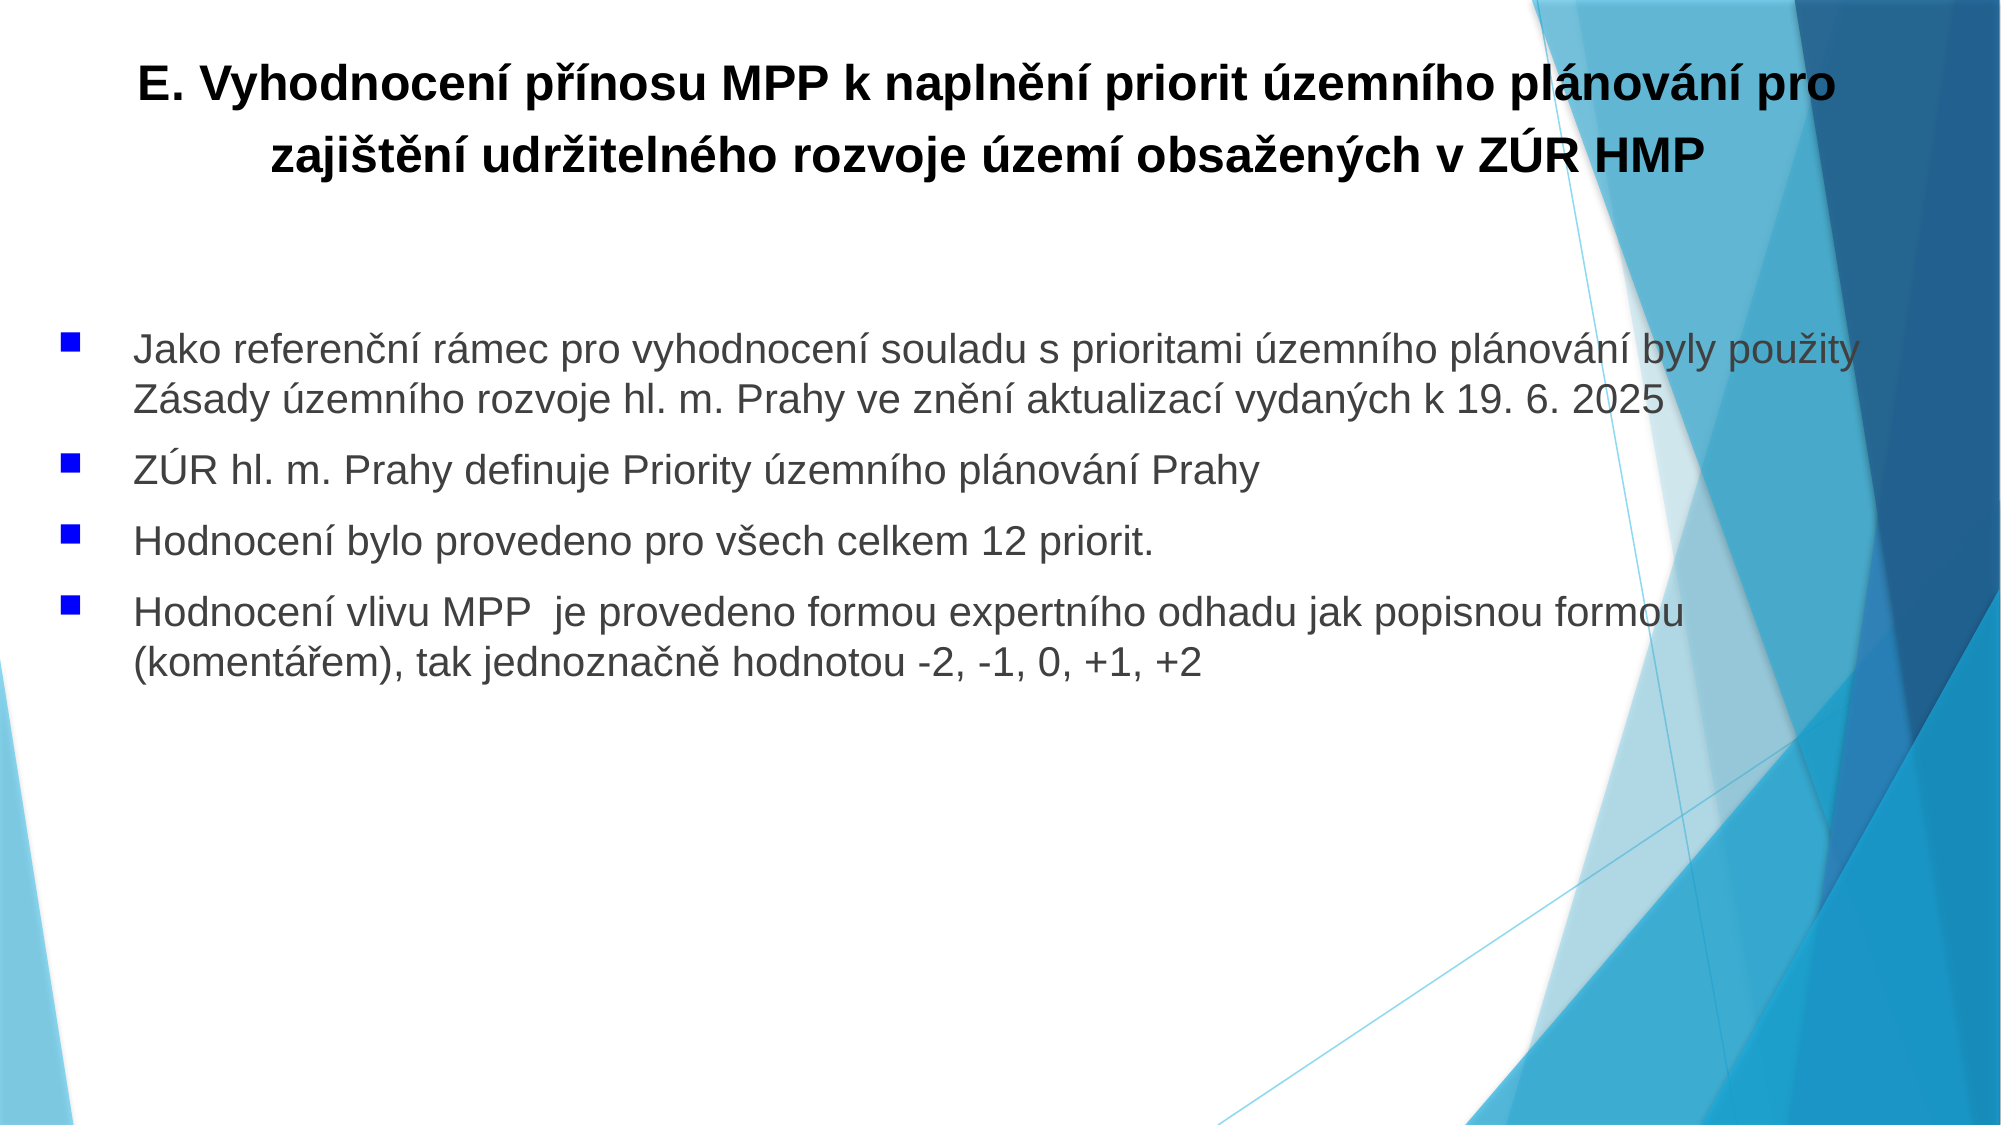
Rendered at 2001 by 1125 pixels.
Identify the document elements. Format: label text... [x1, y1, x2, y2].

list Jako referenční rámec pro vyhodnocení souladu s prioritami územního plánování byly použity Zásady územního rozvoje hl. m. Prahy ve znění aktualizací vydaných k 19. 6. 2025 ZÚR hl. m. Prahy definuje Priority územního plánování Prahy Hodnocení bylo provedeno pro všech celkem 12 priorit. Hodnocení vlivu MPP je provedeno formou expertního odhadu jak popisnou formou (komentářem), tak jednoznačně hodnotou -2, -1, 0, +1, +2 [43, 314, 1969, 980]
title E. Vyhodnocení přínosu MPP k naplnění priorit územního plánování pro zajištění udržitelného rozvoje území obsažených v ZÚR HMP [43, 30, 1934, 173]
